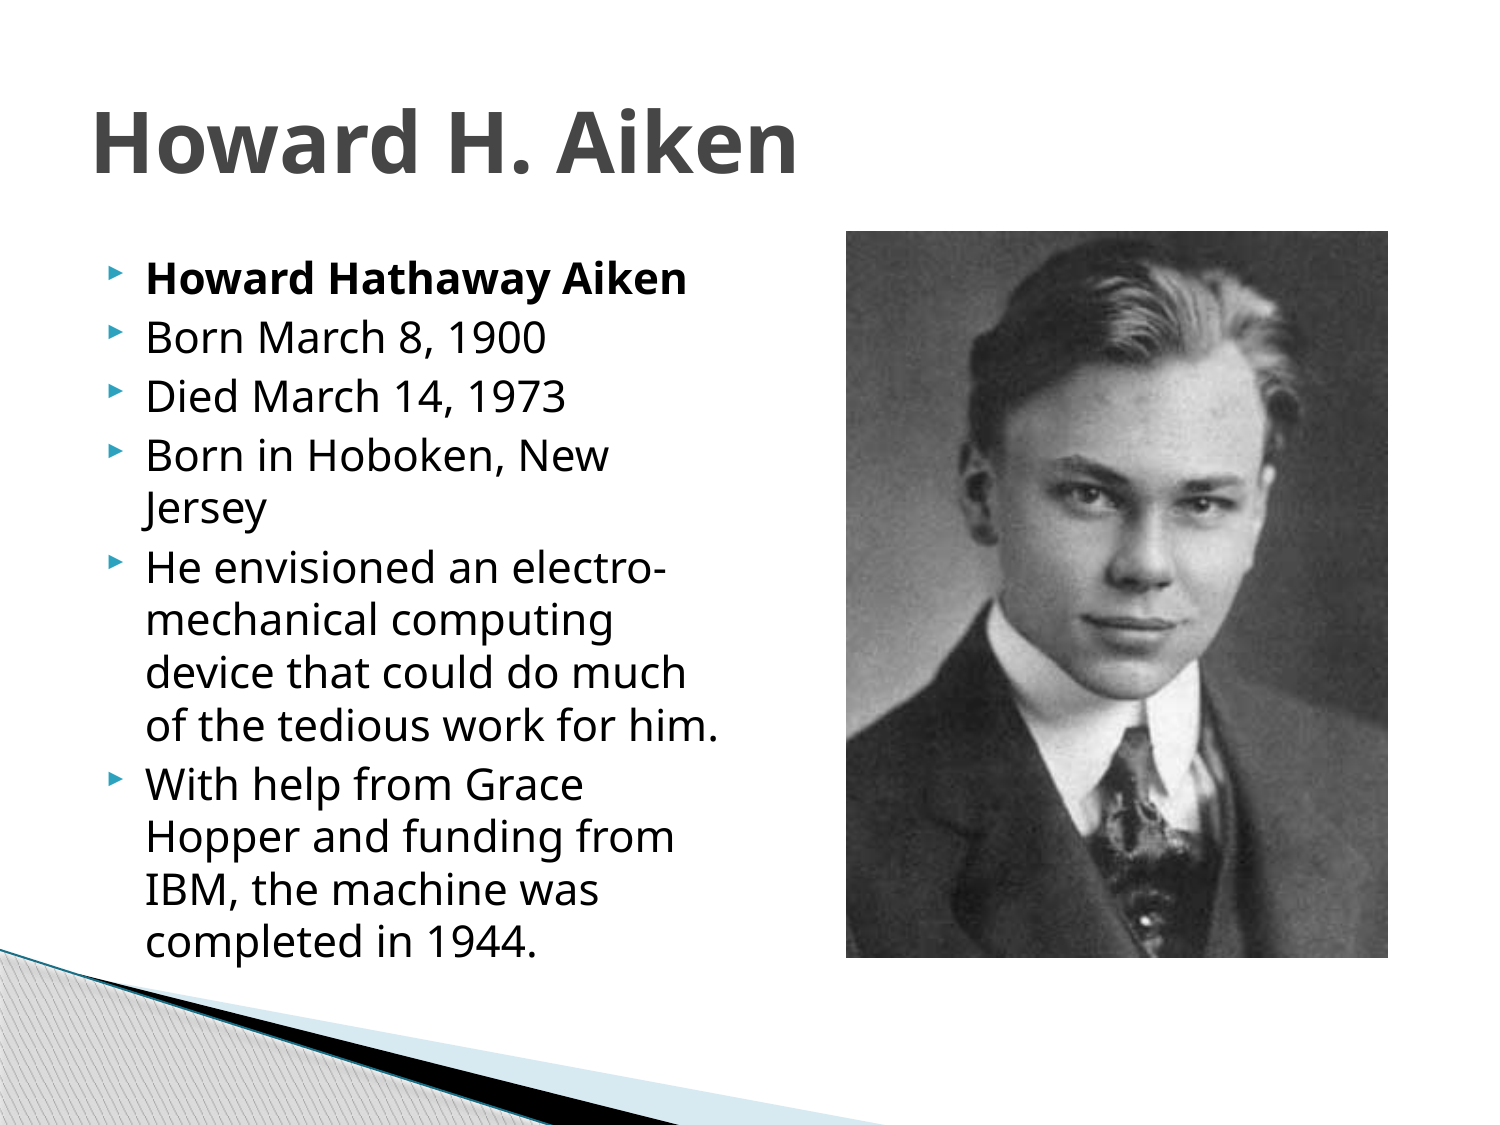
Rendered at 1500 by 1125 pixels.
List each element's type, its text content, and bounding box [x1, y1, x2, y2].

list Howard Hathaway Aiken Born March 8, 1900 Died March 14, 1973 Born in Hoboken, New Jersey He envisioned an electro-mechanical computing device that could do much of the tedious work for him. With help from Grace Hopper and funding from IBM, the machine was completed in 1944. [75, 243, 750, 986]
picture [846, 231, 1389, 958]
title Howard H. Aiken [75, 45, 1425, 233]
